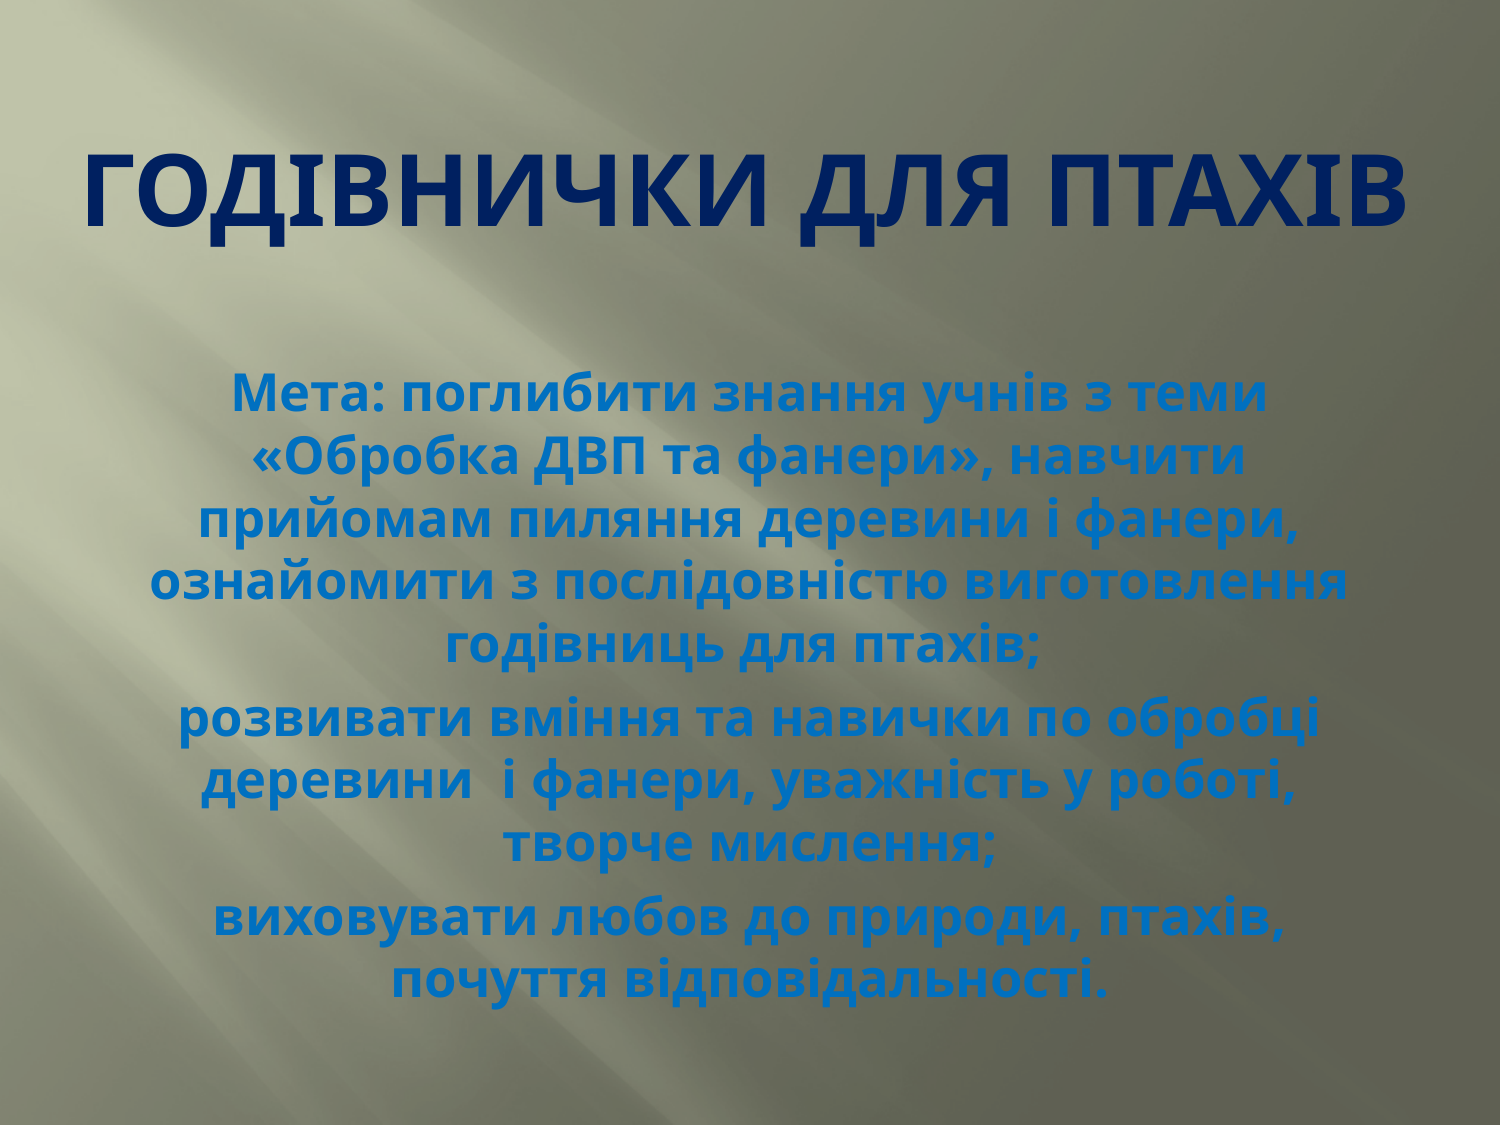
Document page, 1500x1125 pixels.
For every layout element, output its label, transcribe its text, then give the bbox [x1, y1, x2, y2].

title Годівнички для птахів [70, 82, 1421, 247]
subtitle Мета: поглибити знання учнів з теми «Обробка ДВП та фанери», навчити прийомам пиляння деревини і фанери, ознайомити з послідовністю виготовлення годівниць для птахів; розвивати вміння та навички по обробці деревини і фанери, уважність у роботі, творче мислення; виховувати любов до природи, птахів, почуття відповідальності. [128, 351, 1372, 1020]
